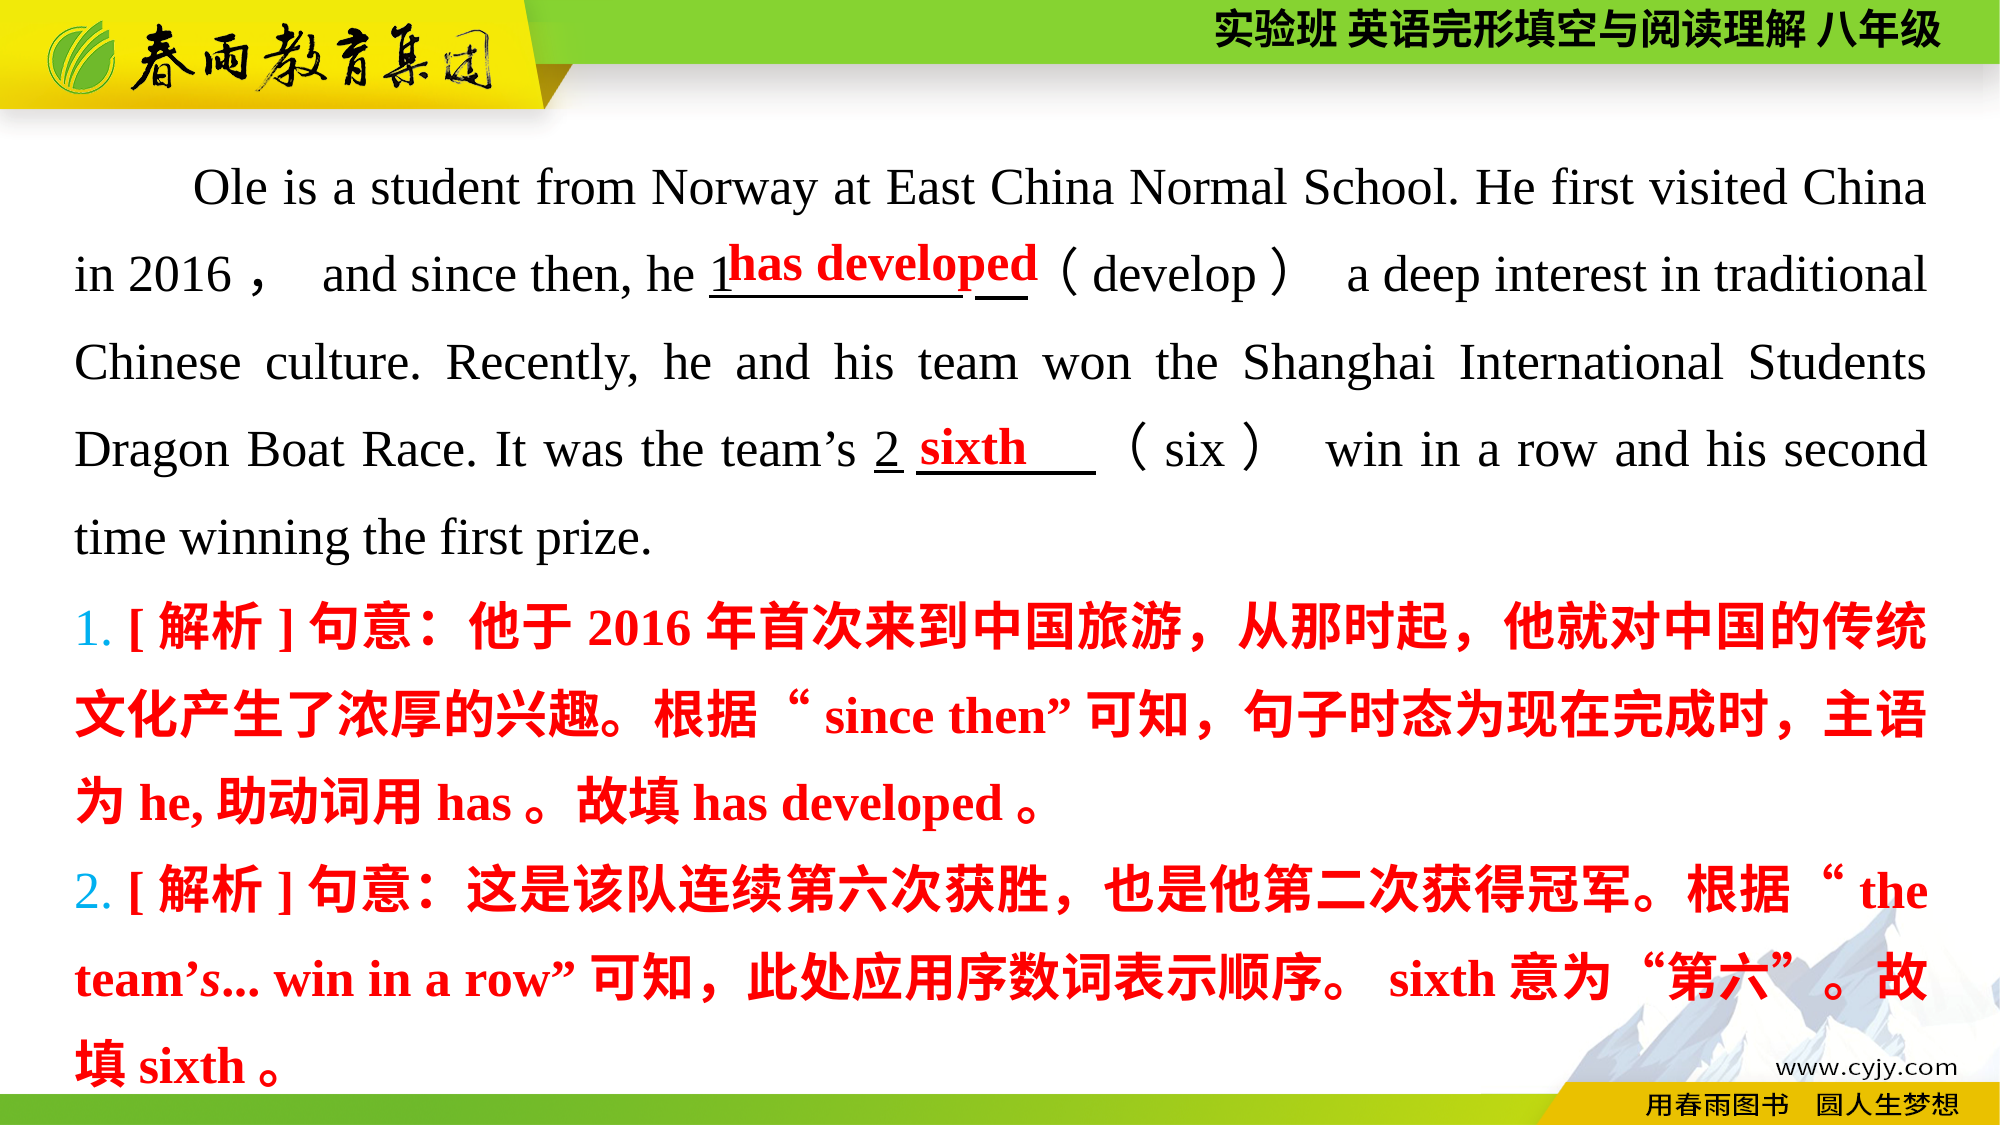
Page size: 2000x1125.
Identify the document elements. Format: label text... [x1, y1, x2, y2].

text_box 1. [解析]句意：他于2016年首次来到中国旅游，从那时起，他就对中国的传统文化产生了浓厚的兴趣。根据“since then”可知，句子时态为现在完成时，主语为he,助动词用has。故填has developed。 [59, 561, 1944, 824]
text_box has developed [713, 196, 1054, 299]
text_box sixth [905, 379, 1043, 482]
picture [0, 0, 2000, 1125]
list Ole is a student from Norway at East China Normal School. He first visited China in 2016， and since then, he 1 （develop） a deep interest in traditional Chinese culture. Recently, he and his team won the Shanghai International Students Dragon Boat Race. It was the team’s 2 （six） win in a row and his second time winning the first prize. [59, 119, 1944, 561]
text_box 2. [解析]句意：这是该队连续第六次获胜，也是他第二次获得冠军。根据“the team’s... win in a row”可知，此处应用序数词表示顺序。sixth意为“第六”。故填sixth。 [59, 824, 1944, 1102]
